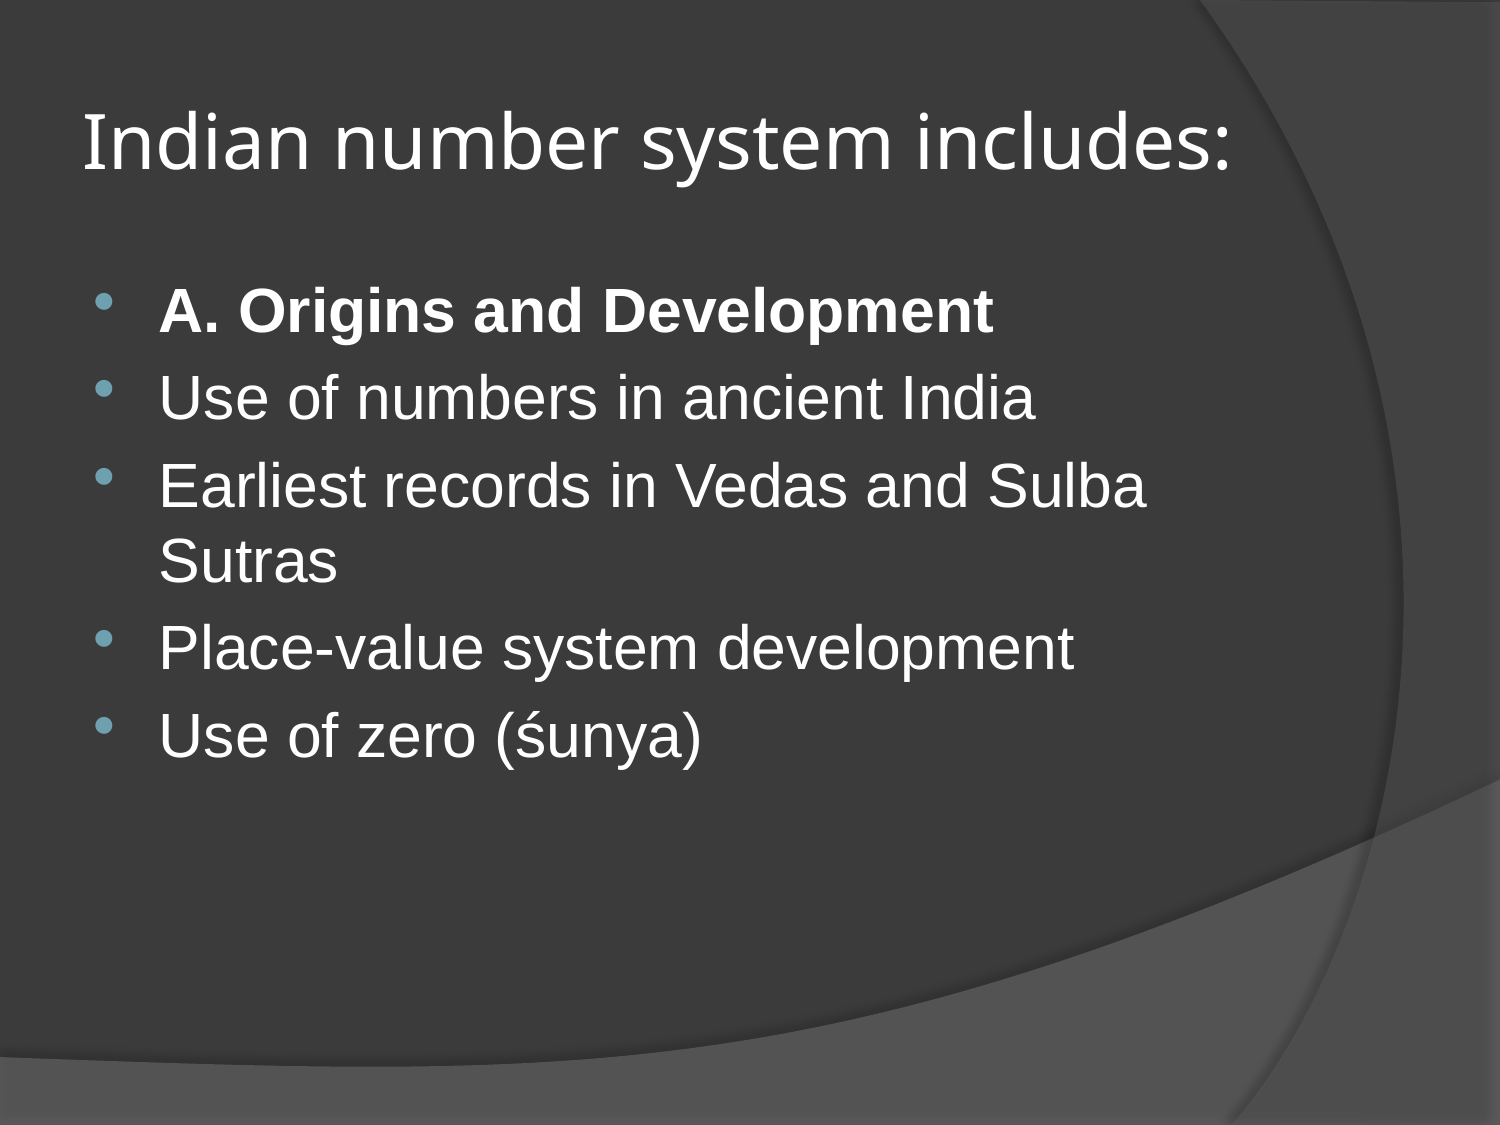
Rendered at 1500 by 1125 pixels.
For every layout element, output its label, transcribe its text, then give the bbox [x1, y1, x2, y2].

list A. Origins and Development Use of numbers in ancient India Earliest records in Vedas and Sulba Sutras Place-value system development Use of zero (śunya) [75, 262, 1300, 1005]
title Indian number system includes: [75, 45, 1300, 233]
